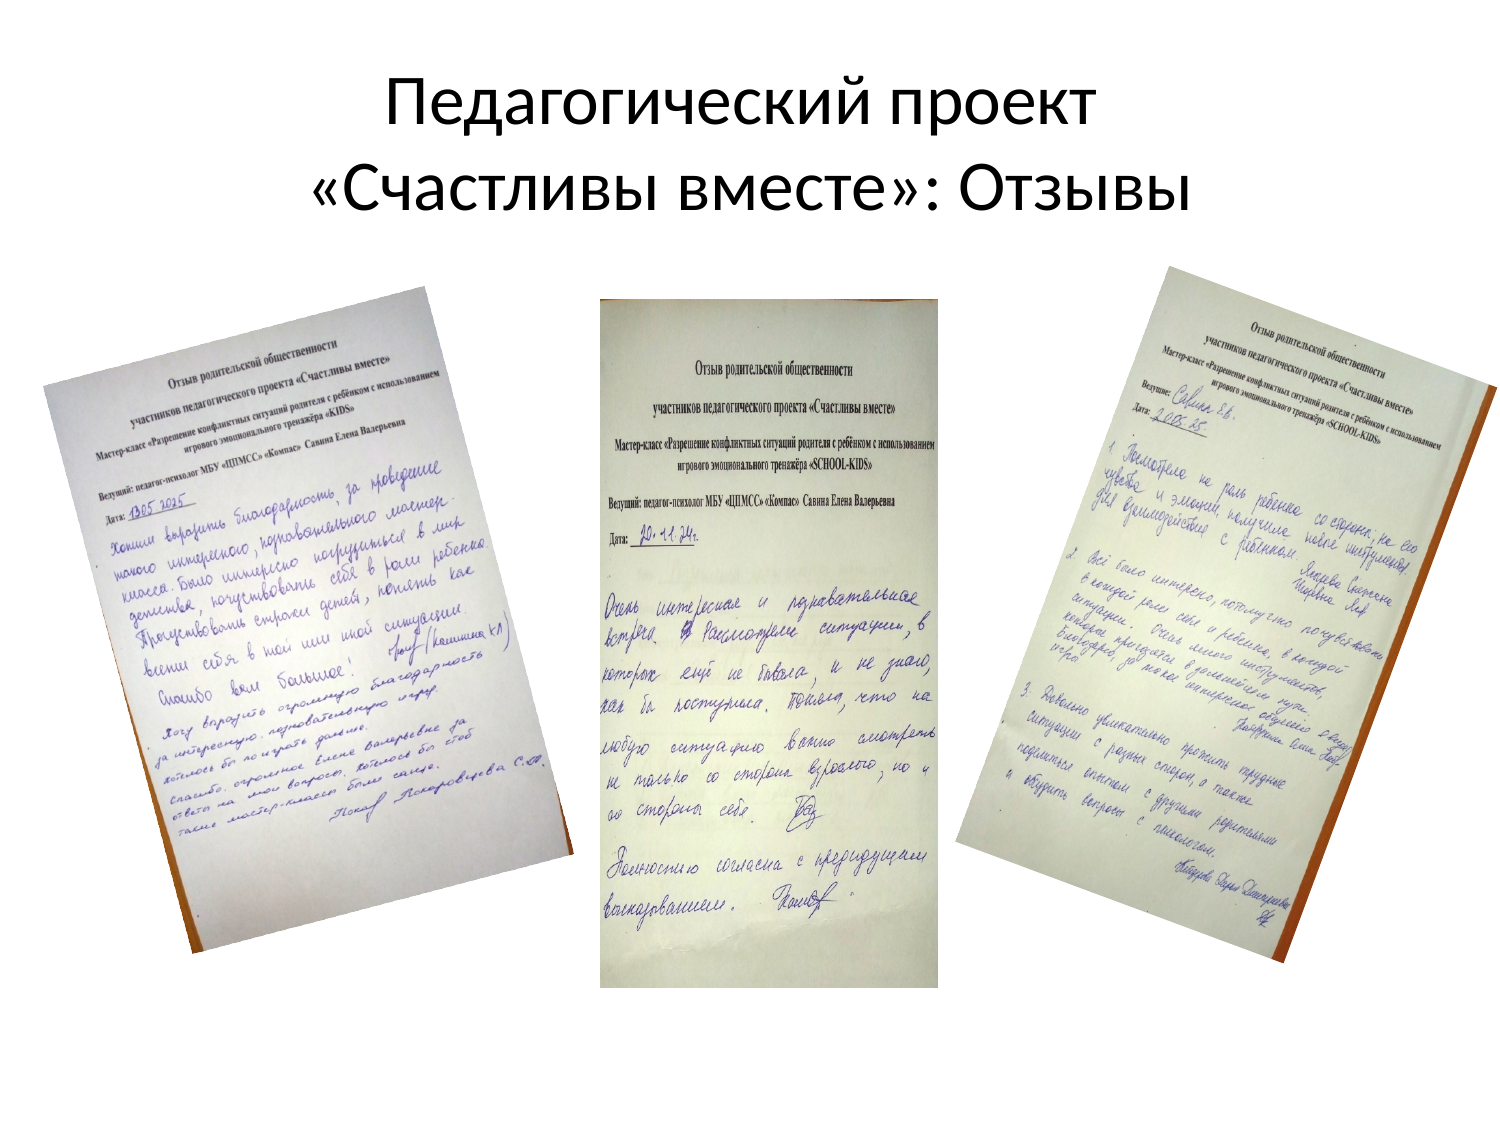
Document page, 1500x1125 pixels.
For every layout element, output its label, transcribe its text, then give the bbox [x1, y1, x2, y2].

picture [955, 266, 1498, 963]
title Педагогический проект «Счастливы вместе»: Отзывы [75, 45, 1425, 233]
picture [43, 369, 110, 638]
picture [182, 914, 342, 953]
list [110, 325, 506, 914]
picture [506, 598, 573, 871]
picture [599, 299, 938, 988]
picture [279, 287, 434, 325]
